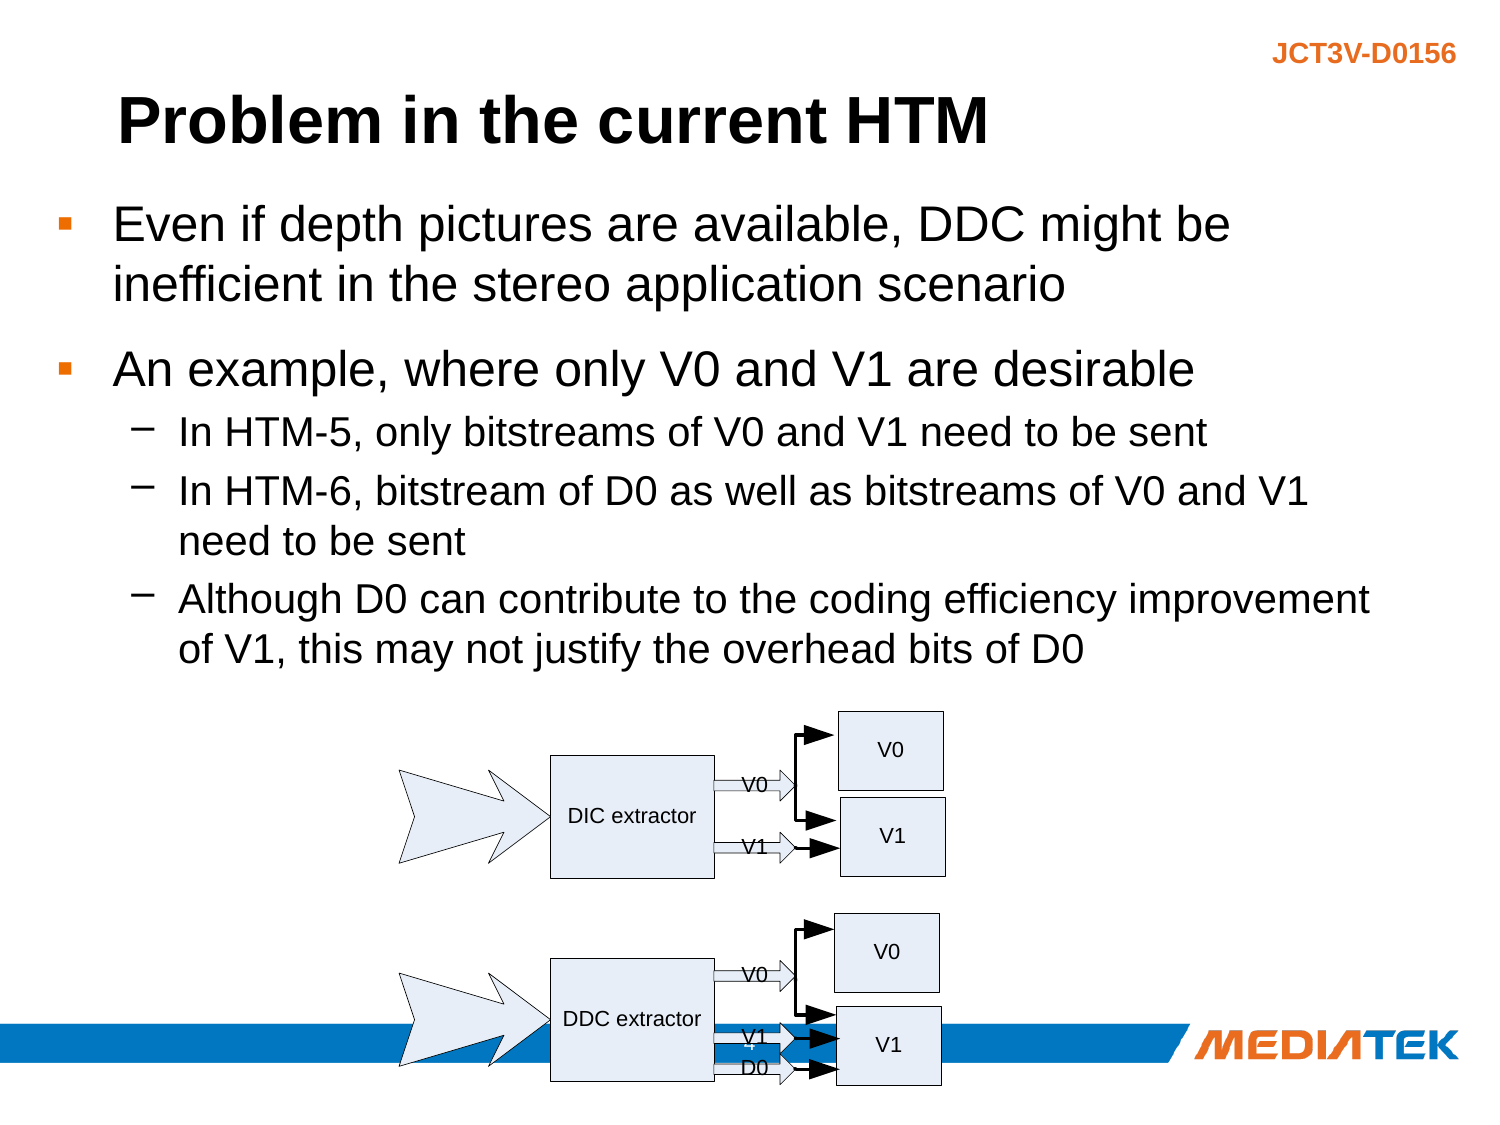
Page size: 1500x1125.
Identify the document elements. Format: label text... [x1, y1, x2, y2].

picture [0, 708, 1459, 1090]
list Even if depth pictures are available, DDC might be inefficient in the stereo application scenario An example, where only V0 and V1 are desirable In HTM-5, only bitstreams of V0 and V1 need to be sent In HTM-6, bitstream of D0 as well as bitstreams of V0 and V1 need to be sent Although D0 can contribute to the coding efficiency improvement of V1, this may not justify the overhead bits of D0 [41, 184, 1425, 998]
title Problem in the current HTM [101, 62, 1425, 172]
